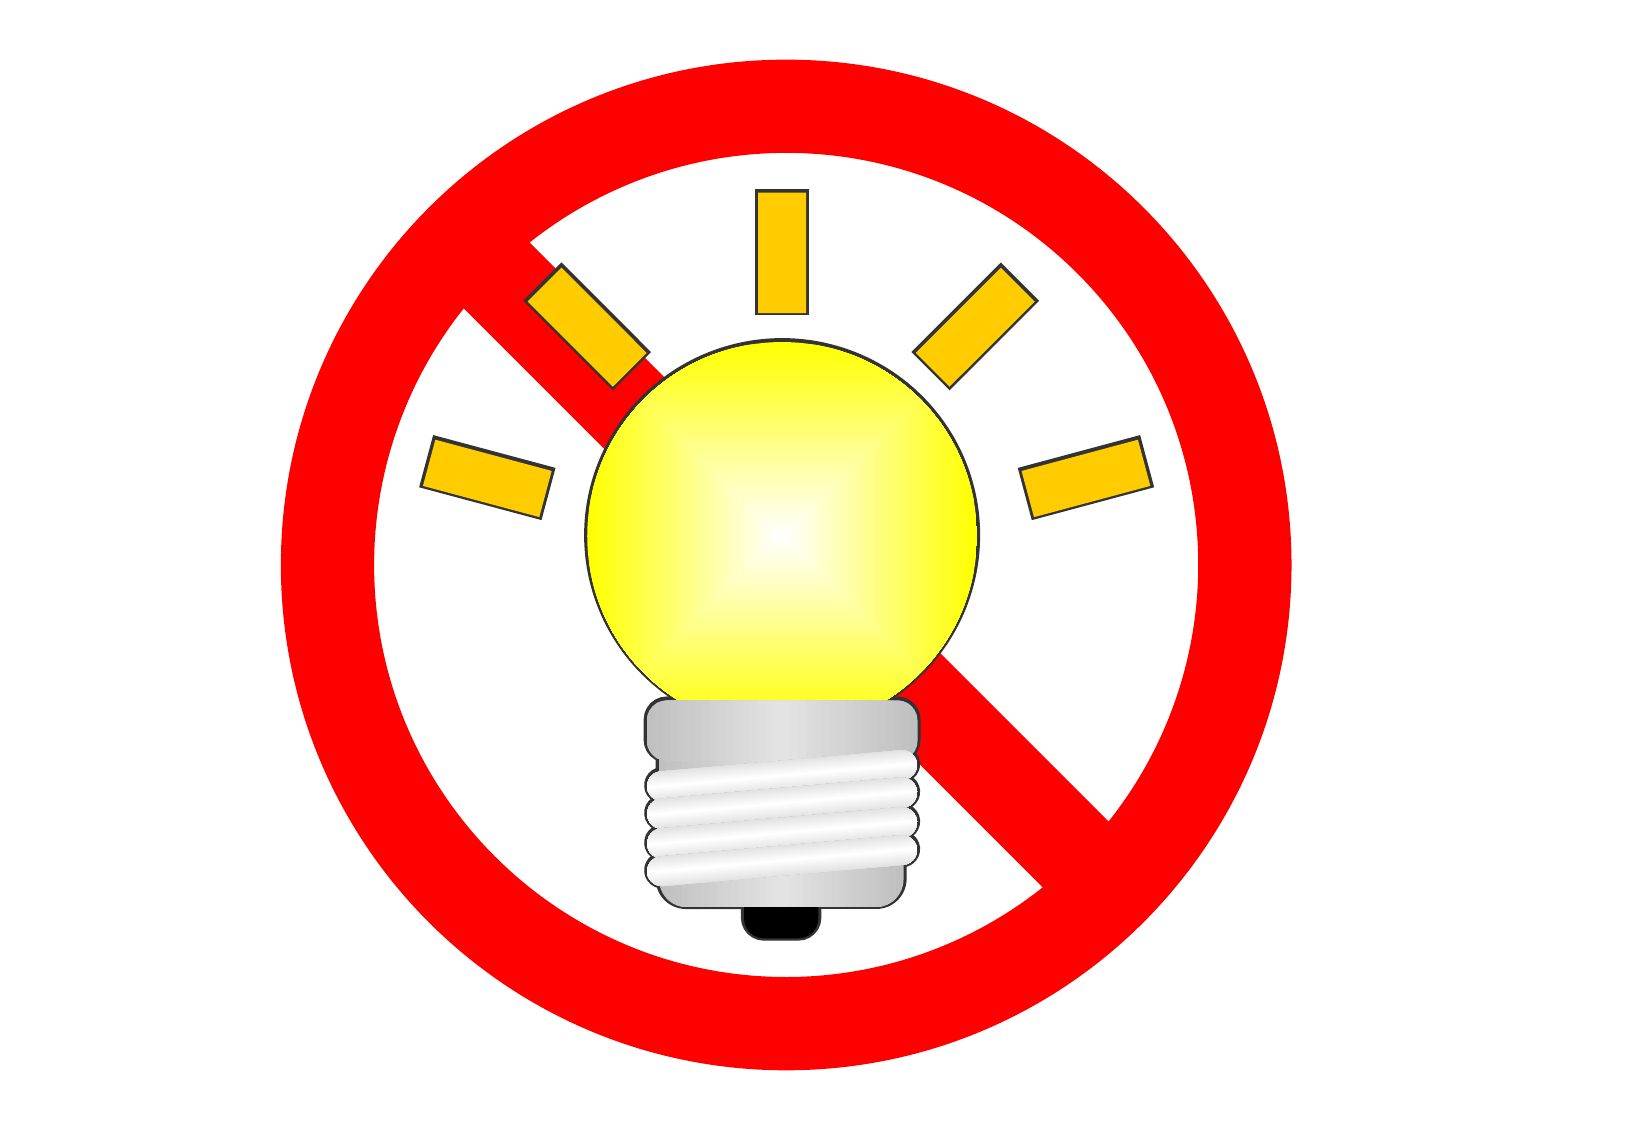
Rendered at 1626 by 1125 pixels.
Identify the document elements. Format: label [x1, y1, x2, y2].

text_box [280, 59, 1292, 1071]
